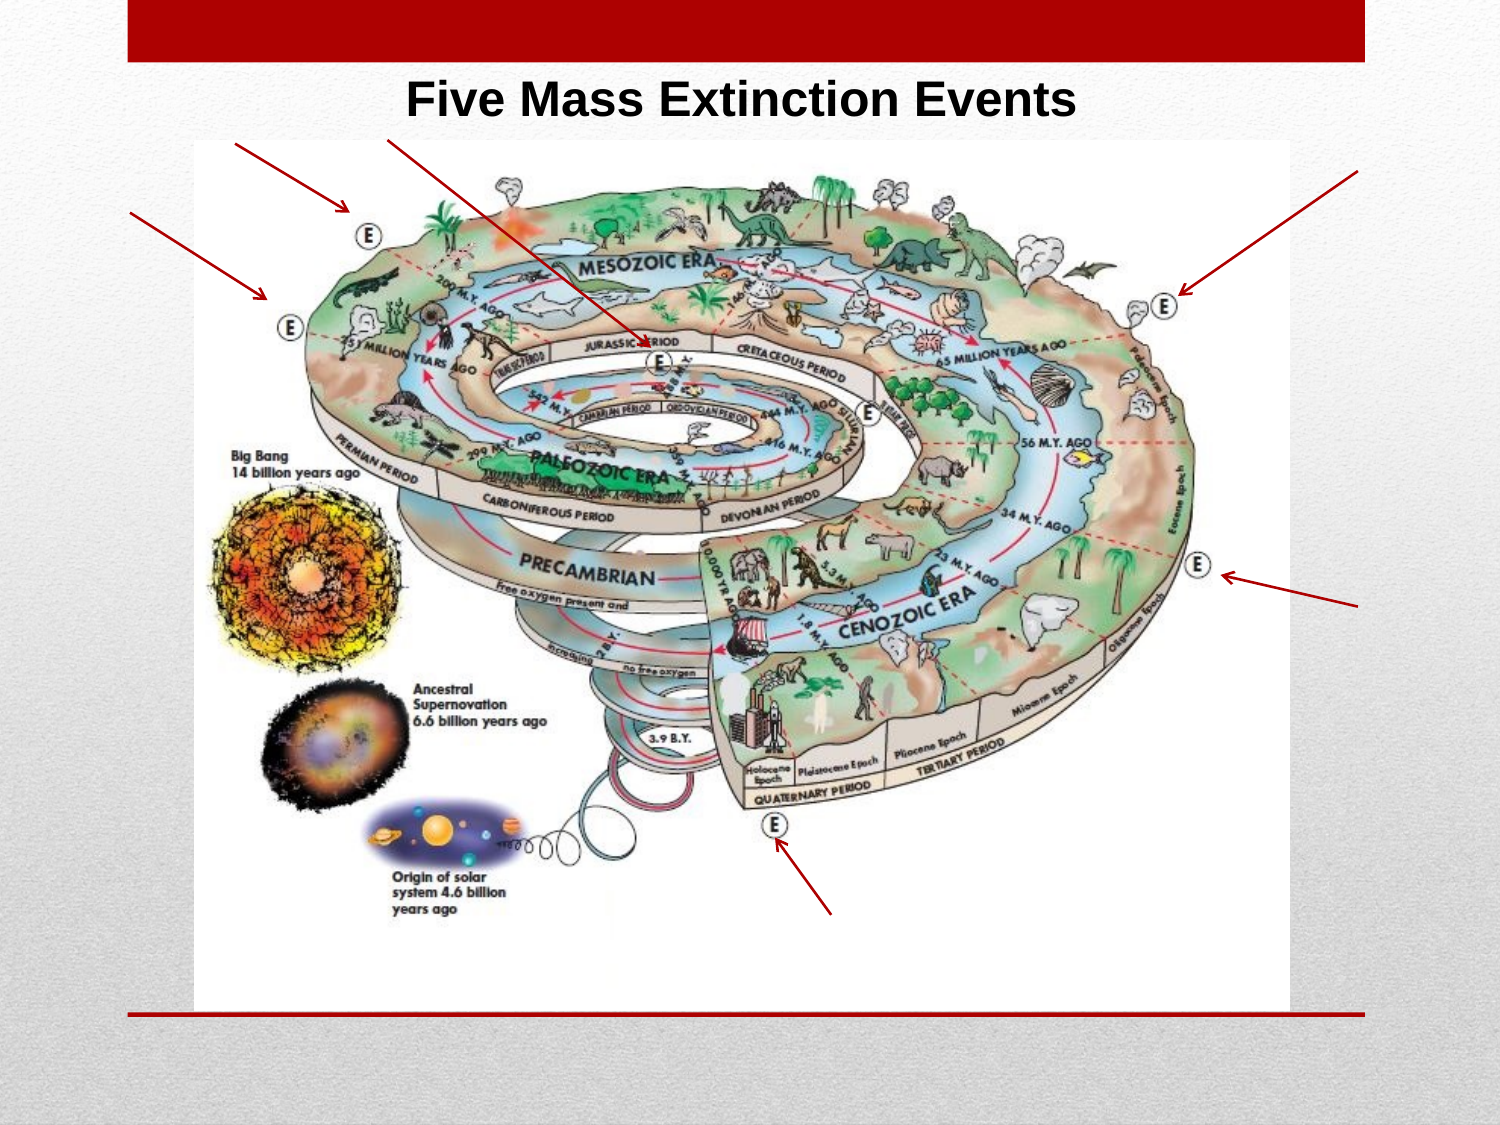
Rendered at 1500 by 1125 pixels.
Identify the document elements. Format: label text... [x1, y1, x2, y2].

picture [193, 139, 1290, 1012]
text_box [774, 836, 832, 916]
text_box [1177, 170, 1359, 297]
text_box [129, 211, 269, 301]
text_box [386, 139, 653, 349]
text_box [234, 142, 351, 214]
text_box Five Mass Extinction Events [390, 59, 1094, 134]
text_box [1219, 574, 1359, 608]
